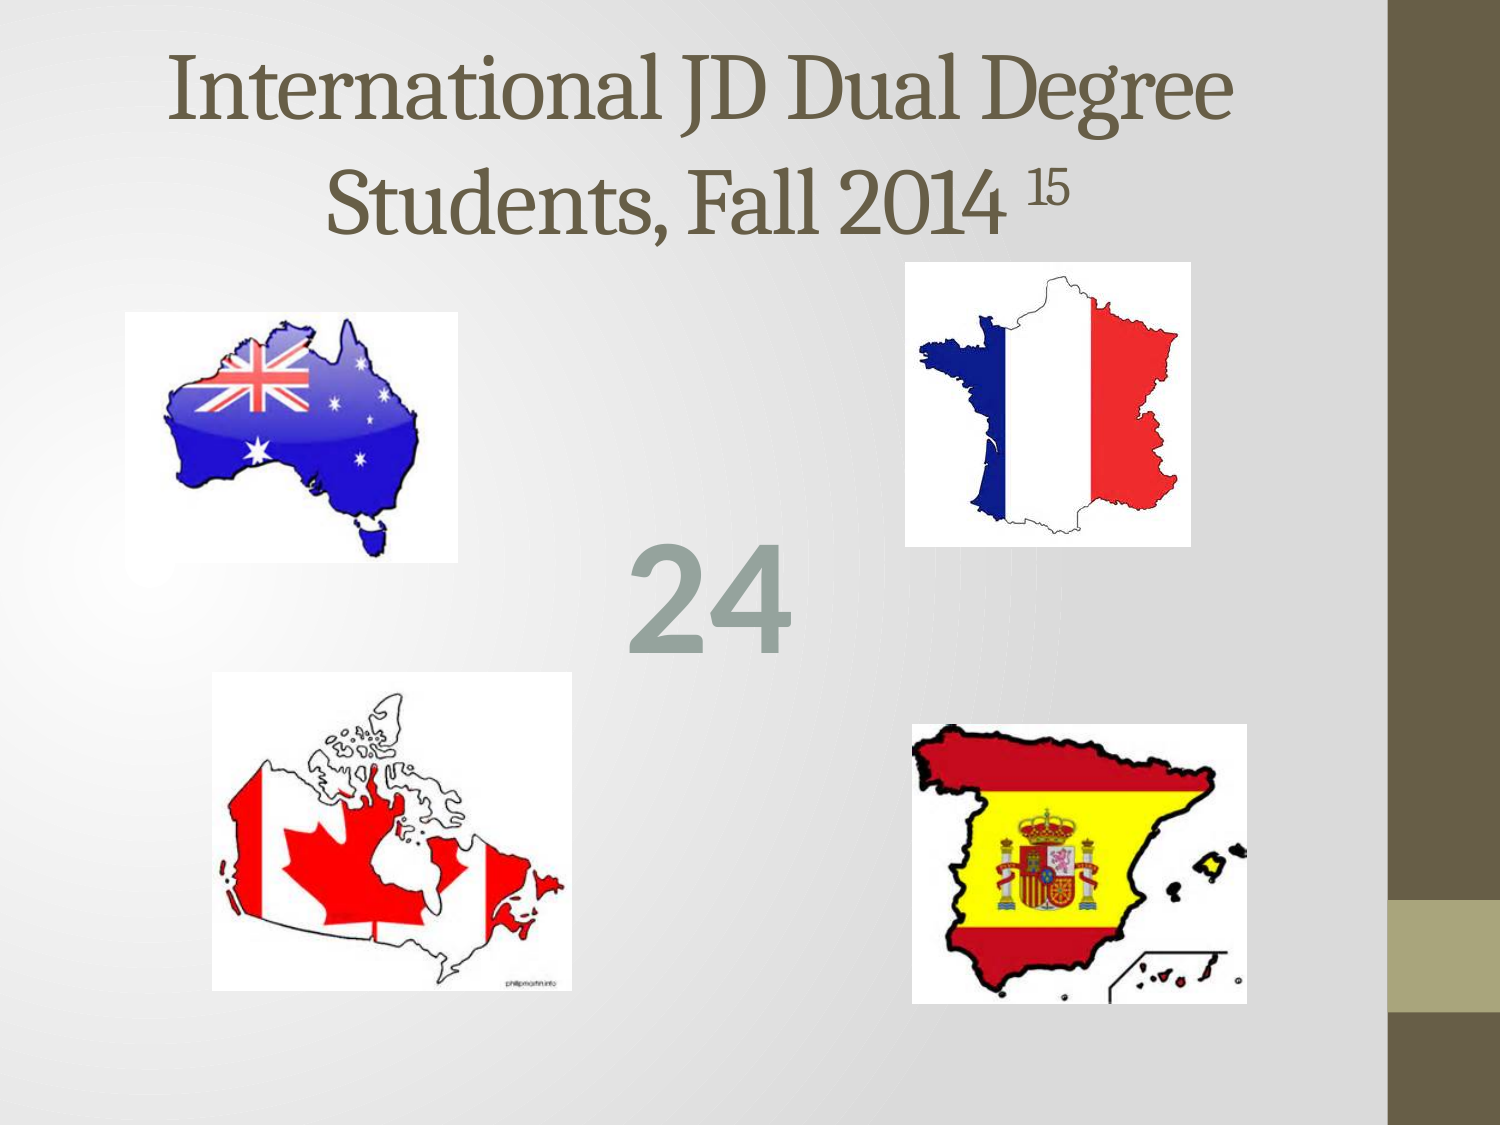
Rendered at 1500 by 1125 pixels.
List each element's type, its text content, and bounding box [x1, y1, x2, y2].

title International JD Dual Degree Students, Fall 2014 15 [75, 45, 1325, 233]
picture [911, 724, 1248, 1005]
picture [905, 261, 1191, 548]
list 24 [75, 262, 1325, 1050]
picture [211, 672, 573, 991]
picture [124, 311, 459, 563]
